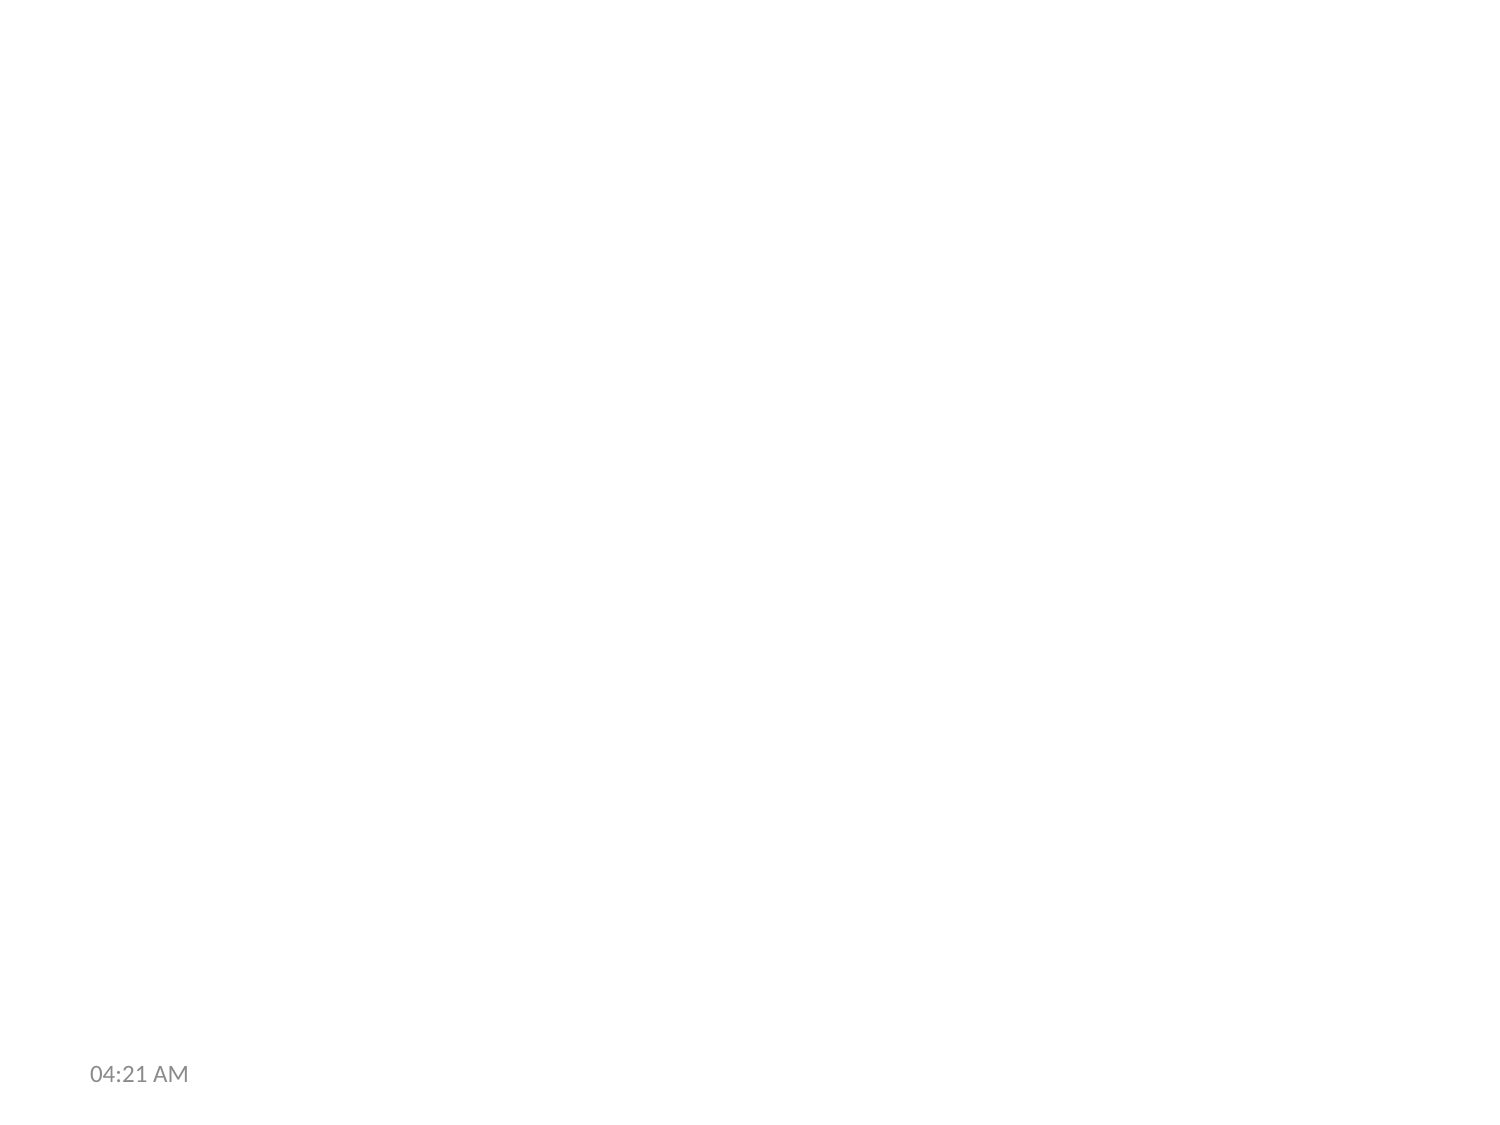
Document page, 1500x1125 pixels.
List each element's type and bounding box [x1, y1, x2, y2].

slide_number [75, 1042, 425, 1103]
